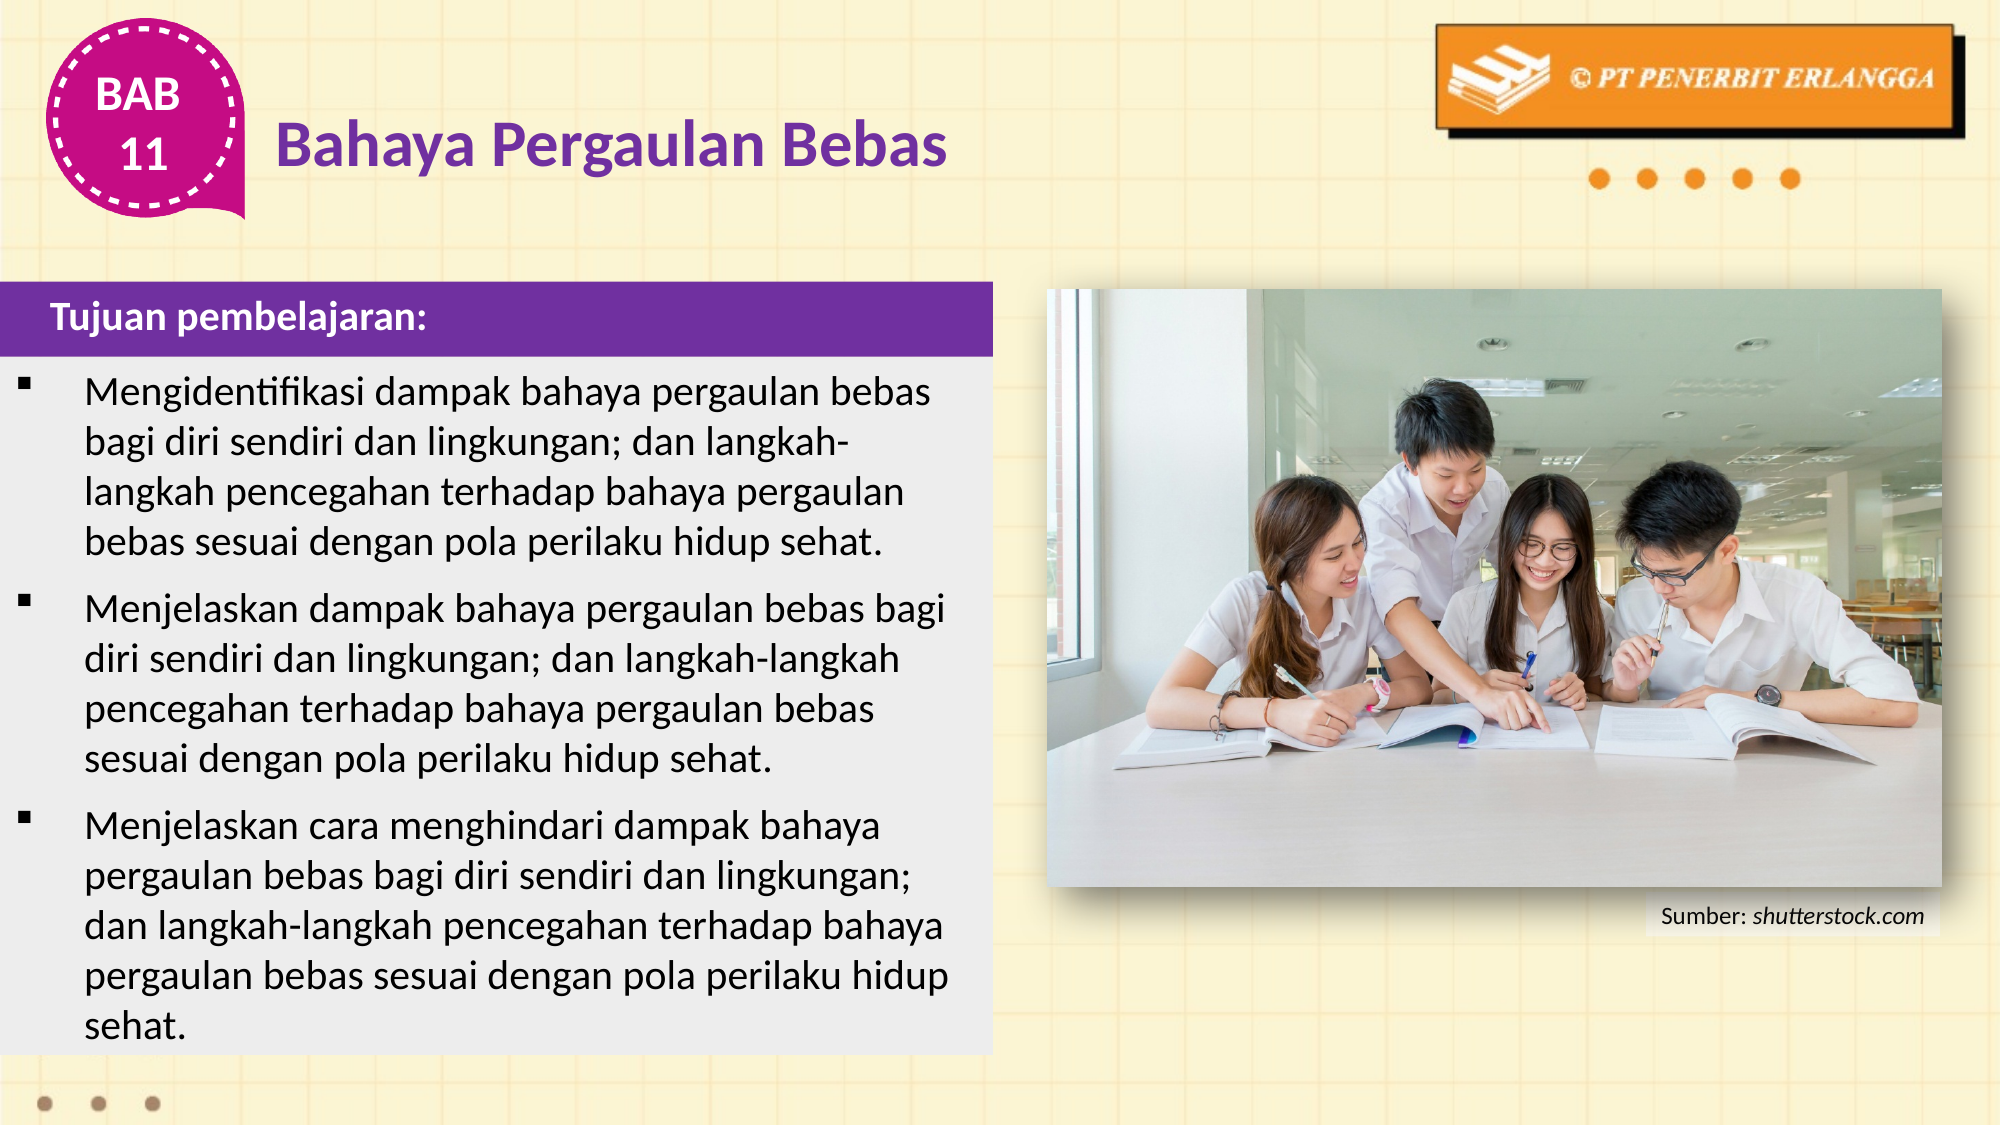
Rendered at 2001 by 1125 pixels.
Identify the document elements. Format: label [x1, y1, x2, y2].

text_box [46, 18, 245, 221]
picture [0, 0, 2000, 1125]
text_box [0, 281, 993, 1062]
